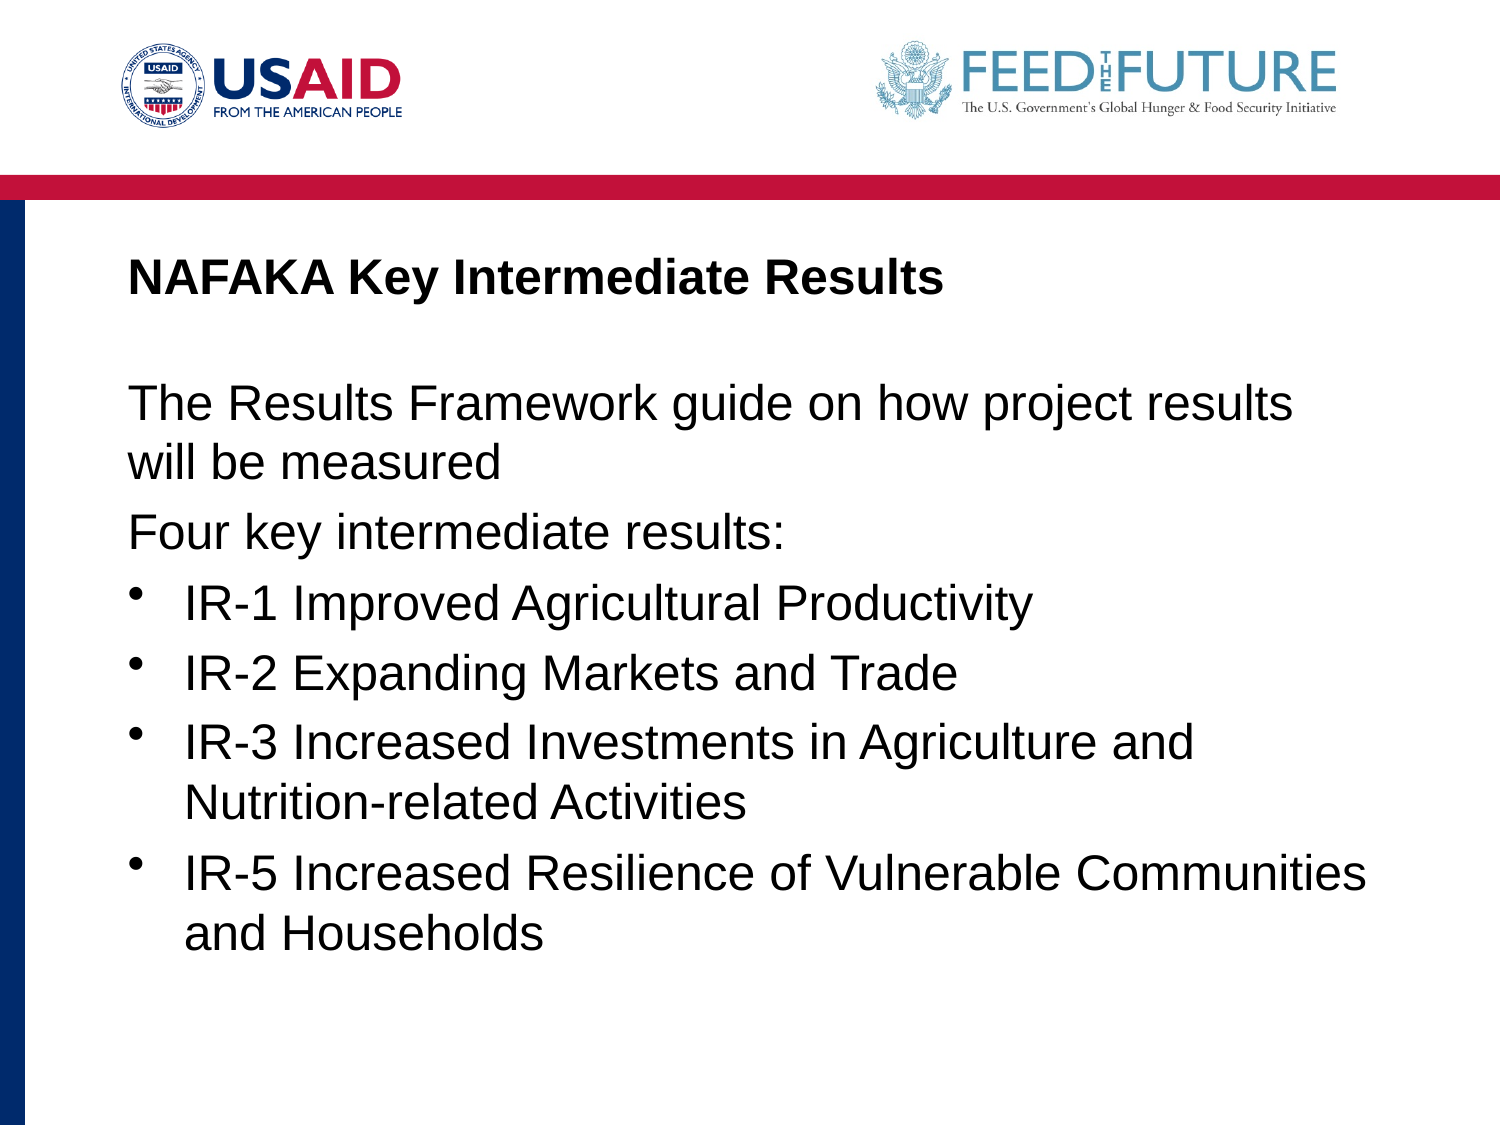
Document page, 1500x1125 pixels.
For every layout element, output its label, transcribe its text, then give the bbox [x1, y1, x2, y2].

picture [837, 11, 1378, 152]
title NAFAKA Key Intermediate Results [112, 237, 1388, 338]
list The Results Framework guide on how project results will be measured Four key intermediate results: IR-1 Improved Agricultural Productivity IR-2 Expanding Markets and Trade IR-3 Increased Investments in Agriculture and Nutrition-related Activities IR-5 Increased Resilience of Vulnerable Communities and Households [112, 362, 1388, 950]
picture [80, 17, 442, 158]
